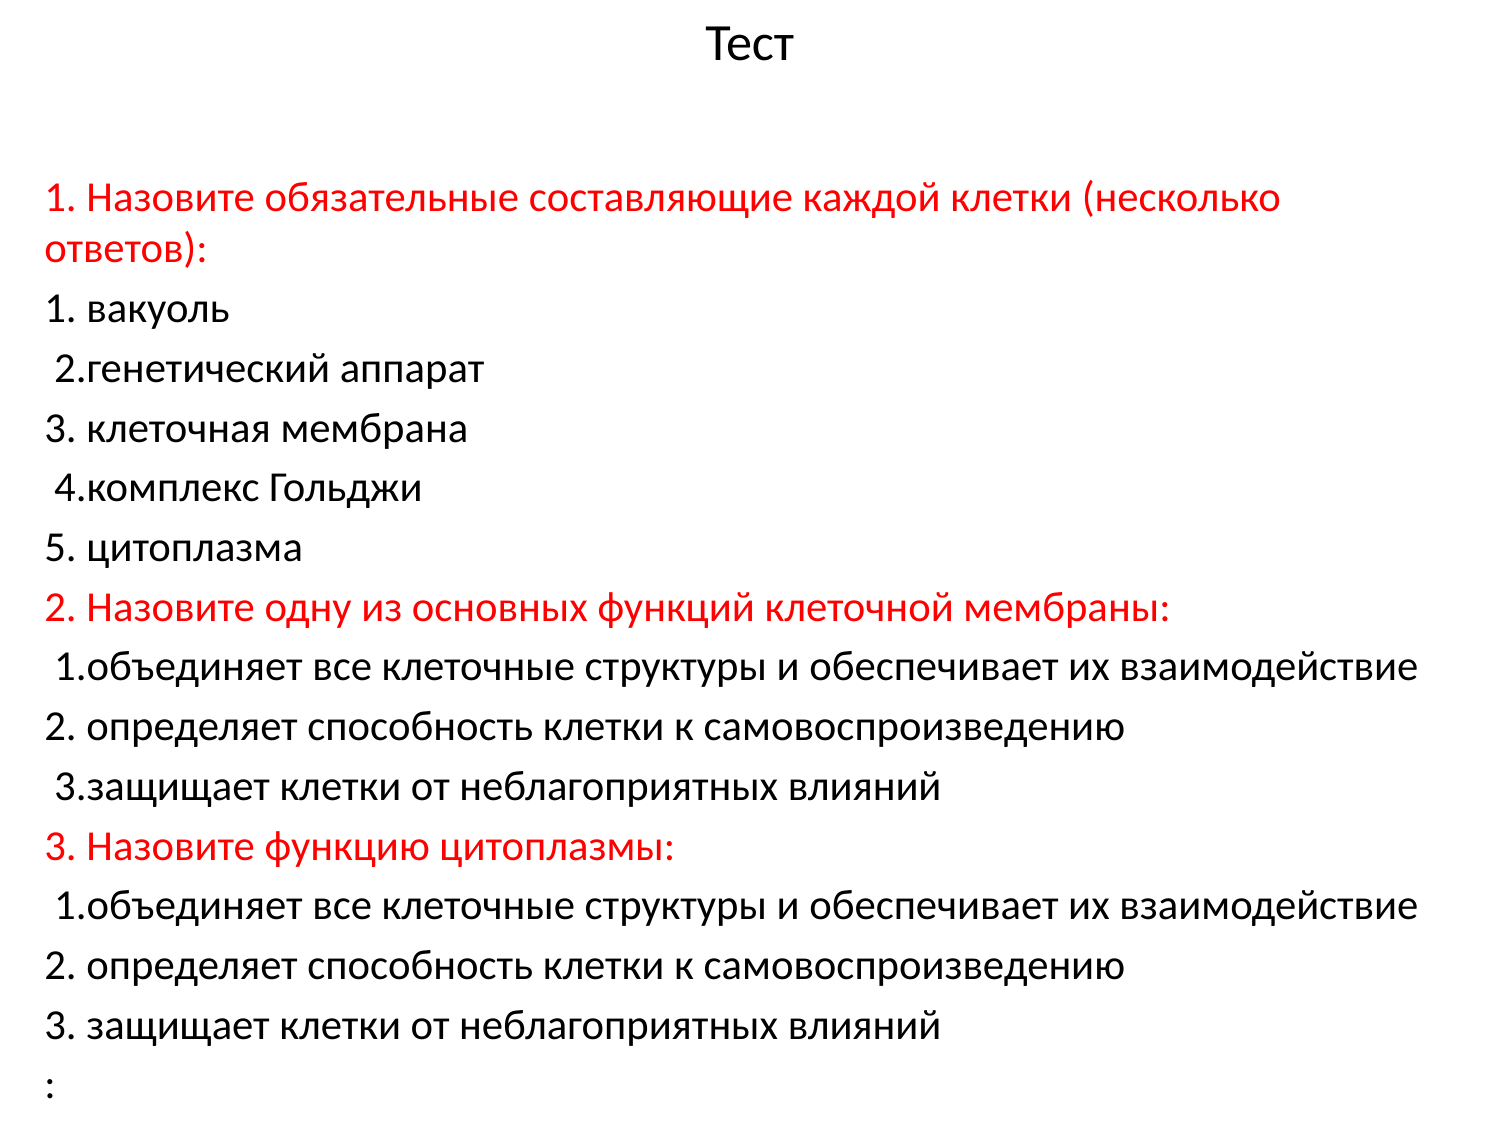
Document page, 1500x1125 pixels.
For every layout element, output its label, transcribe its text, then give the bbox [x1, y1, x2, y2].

list 1. Назовите обязательные составляющие каждой клетки (несколько ответов): 1. вакуоль 2.генетический аппарат 3. клеточная мембрана 4.комплекс Гольджи 5. цитоплазма 2. Назовите одну из основных функций клеточной мембраны: 1.объединяет все клеточные структуры и обеспечивает их взаимодействие 2. определяет способность клетки к самовоспроизведению 3.защищает клетки от неблагоприятных влияний 3. Назовите функцию цитоплазмы: 1.объединяет все клеточные структуры и обеспечивает их взаимодействие 2. определяет способность клетки к самовоспроизведению 3. защищает клетки от неблагоприятных влияний : [29, 101, 1459, 1125]
title Тест [75, 0, 1425, 79]
